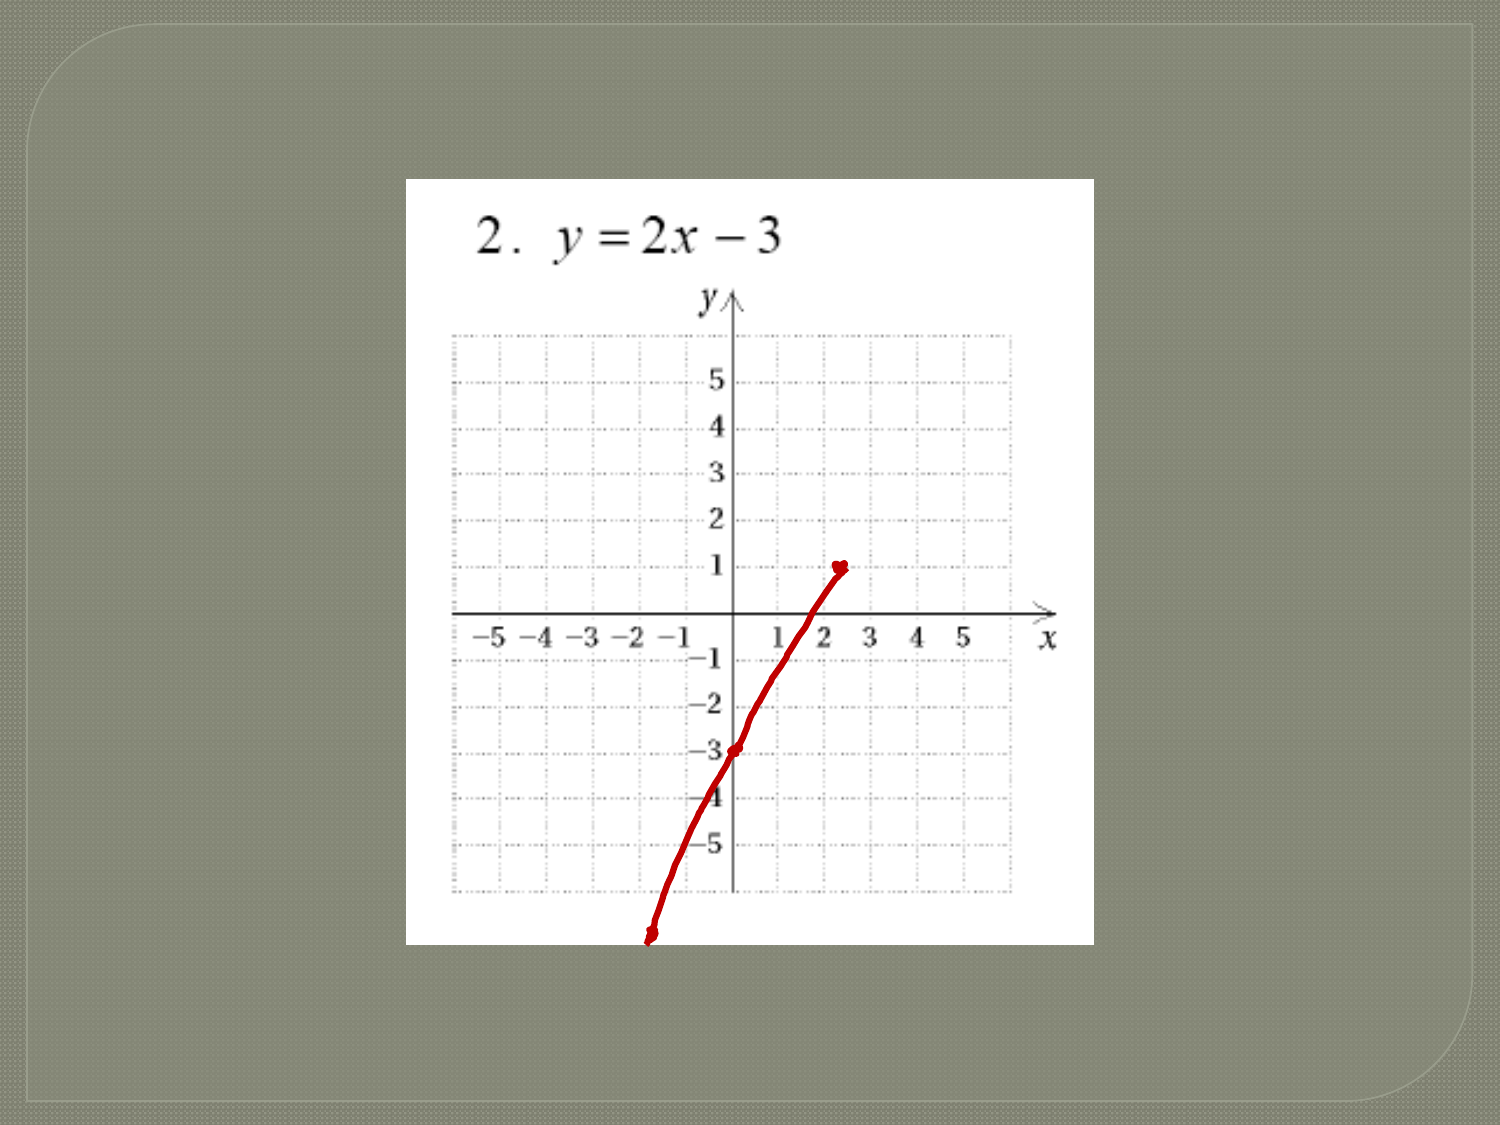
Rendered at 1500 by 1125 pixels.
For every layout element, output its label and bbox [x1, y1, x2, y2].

picture [405, 179, 1095, 946]
